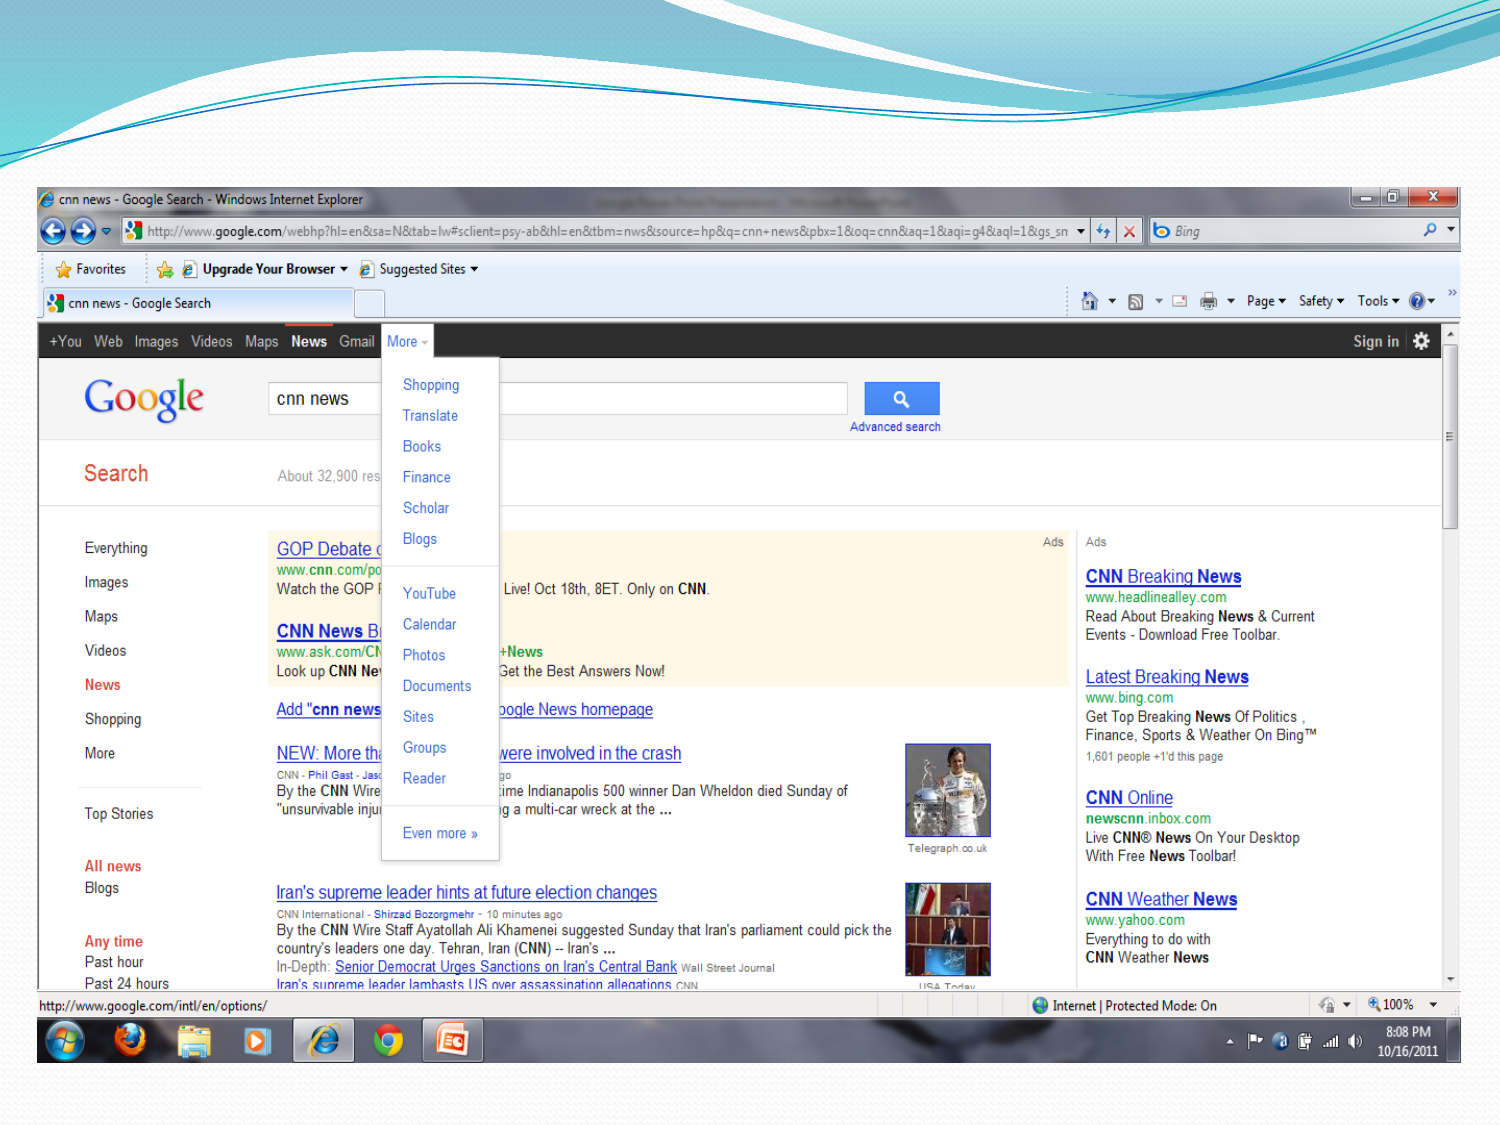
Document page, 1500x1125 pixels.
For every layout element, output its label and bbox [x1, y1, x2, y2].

picture [37, 187, 1461, 1063]
